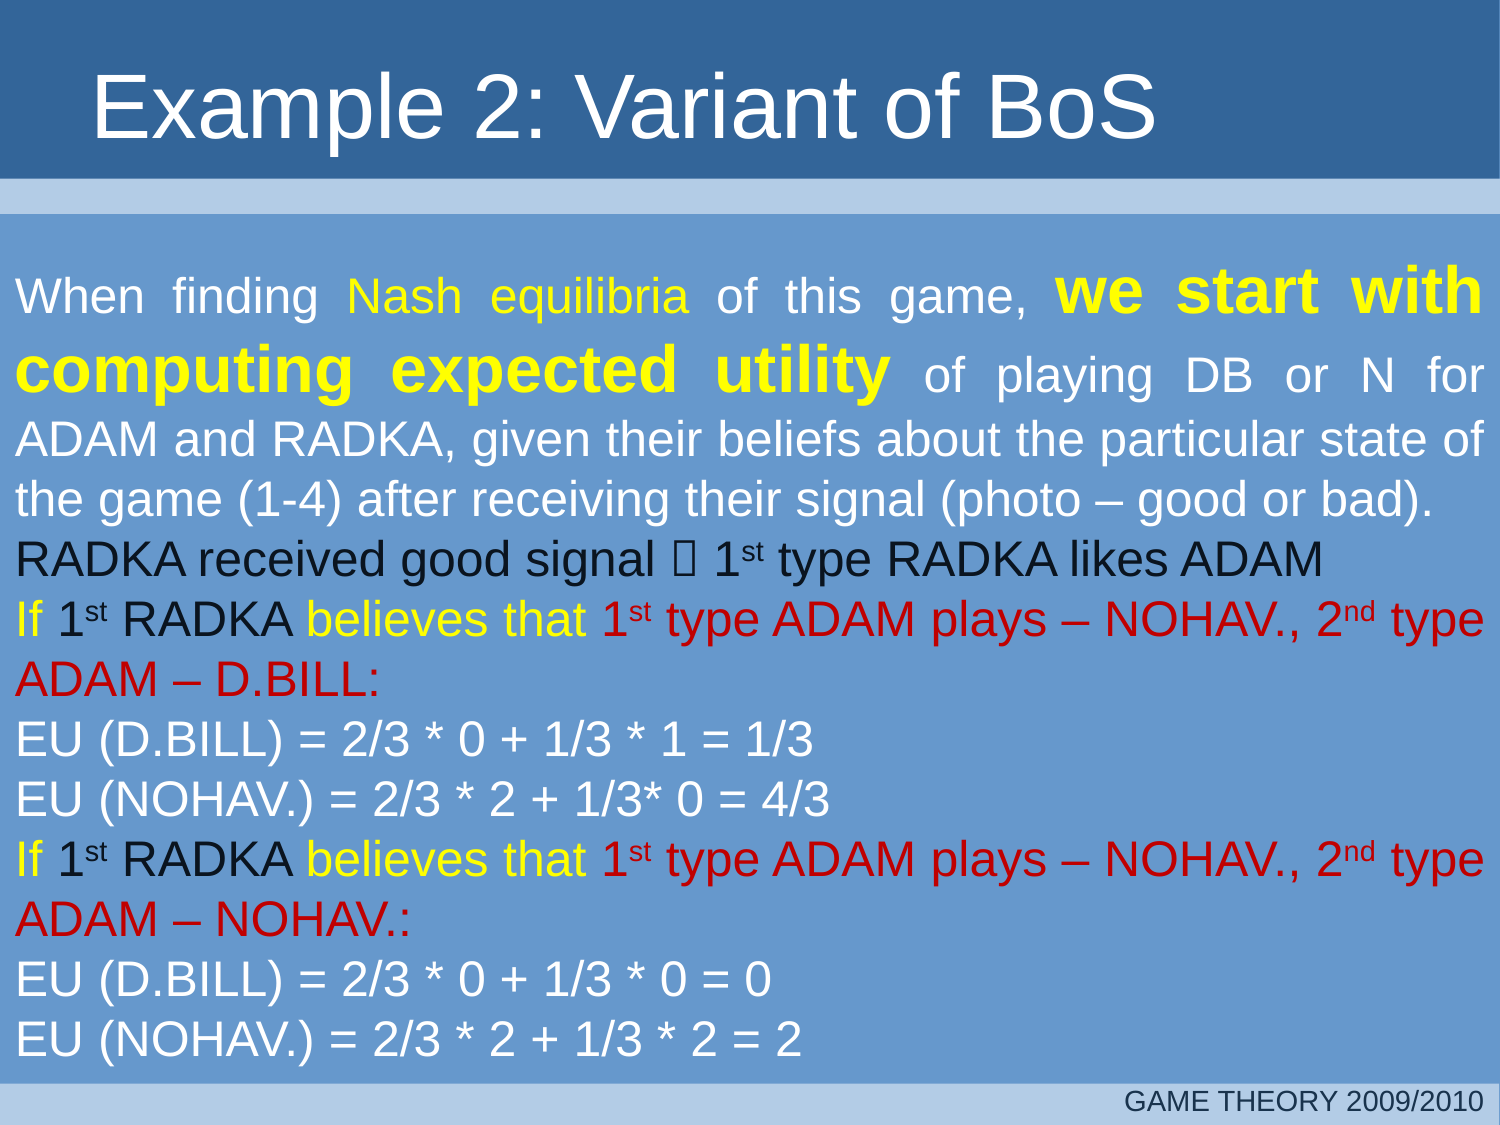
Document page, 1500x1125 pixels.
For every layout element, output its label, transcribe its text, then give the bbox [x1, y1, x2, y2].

text_box When finding Nash equilibria of this game, we start with computing expected utility of playing DB or N for ADAM and RADKA, given their beliefs about the particular state of the game (1-4) after receiving their signal (photo – good or bad). RADKA received good signal  1st type RADKA likes ADAM If 1st RADKA believes that 1st type ADAM plays – NOHAV., 2nd type ADAM – D.BILL: EU (D.BILL) = 2/3 * 0 + 1/3 * 1 = 1/3 EU (NOHAV.) = 2/3 * 2 + 1/3* 0 = 4/3 If 1st RADKA believes that 1st type ADAM plays – NOHAV., 2nd type ADAM – NOHAV.: EU (D.BILL) = 2/3 * 0 + 1/3 * 0 = 0 EU (NOHAV.) = 2/3 * 2 + 1/3 * 2 = 2 [0, 238, 1500, 1125]
title Example 2: Variant of BoS [74, 42, 1436, 162]
